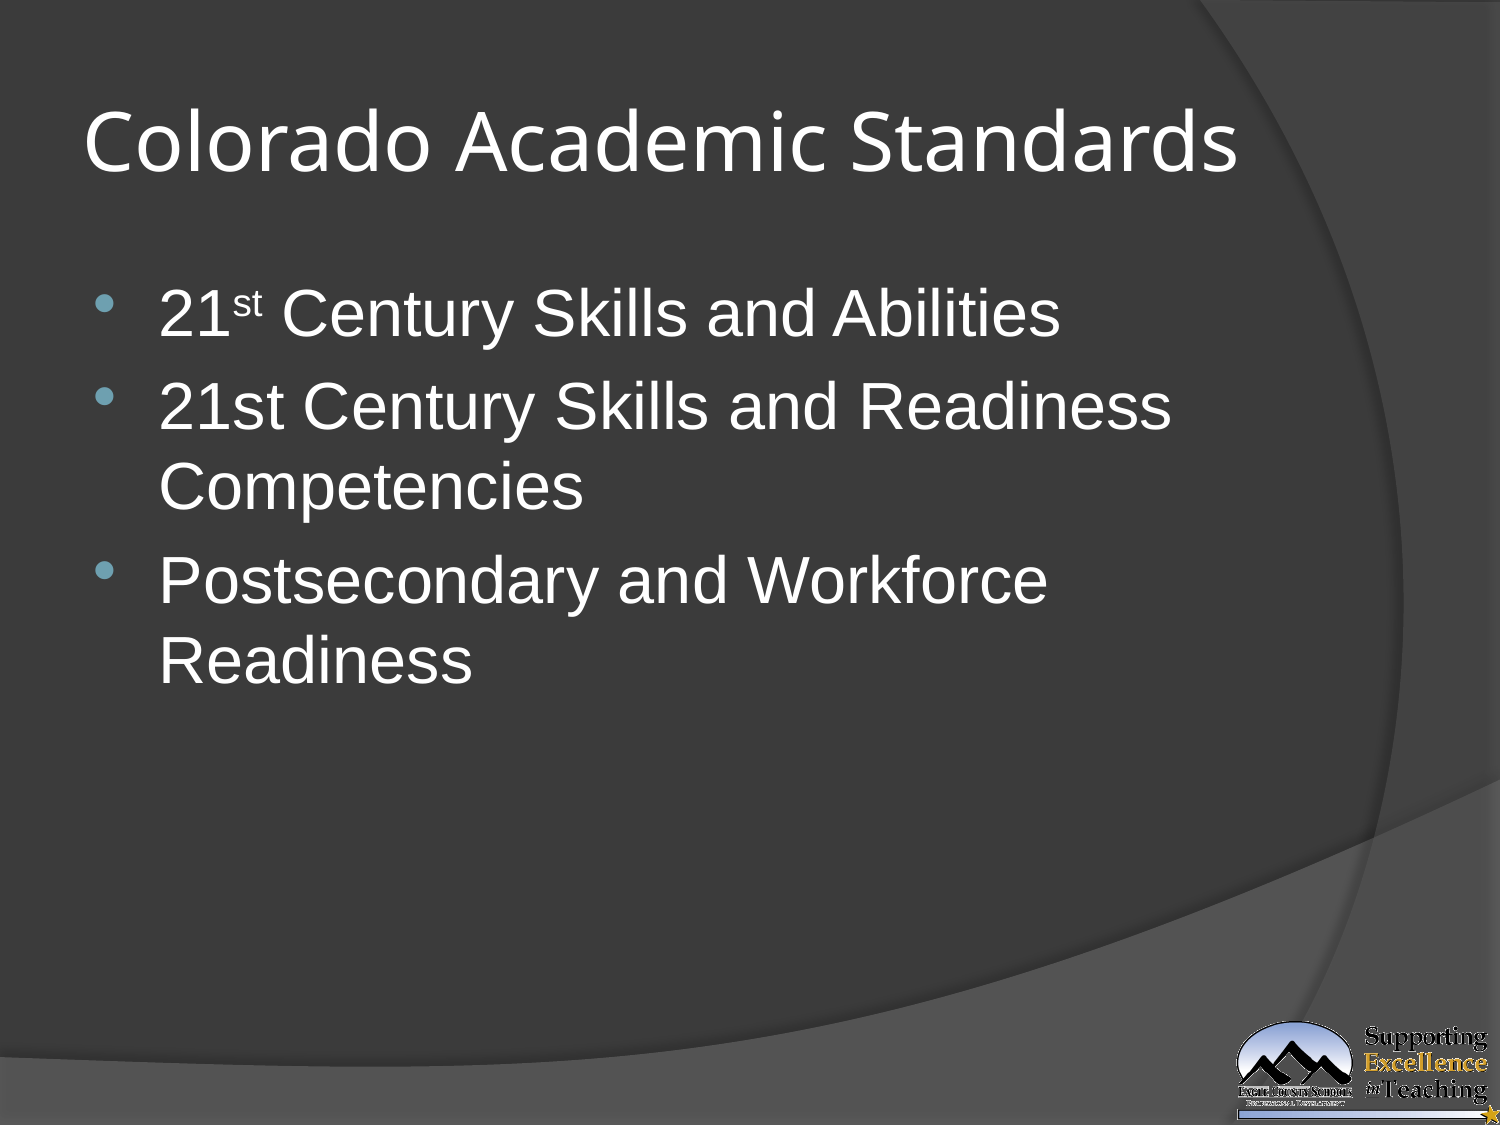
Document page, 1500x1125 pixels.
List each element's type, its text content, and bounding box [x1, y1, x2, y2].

picture [1236, 1020, 1500, 1125]
list 21st Century Skills and Abilities 21st Century Skills and Readiness Competencies Postsecondary and Workforce Readiness [75, 262, 1300, 1005]
title Colorado Academic Standards [75, 45, 1300, 233]
